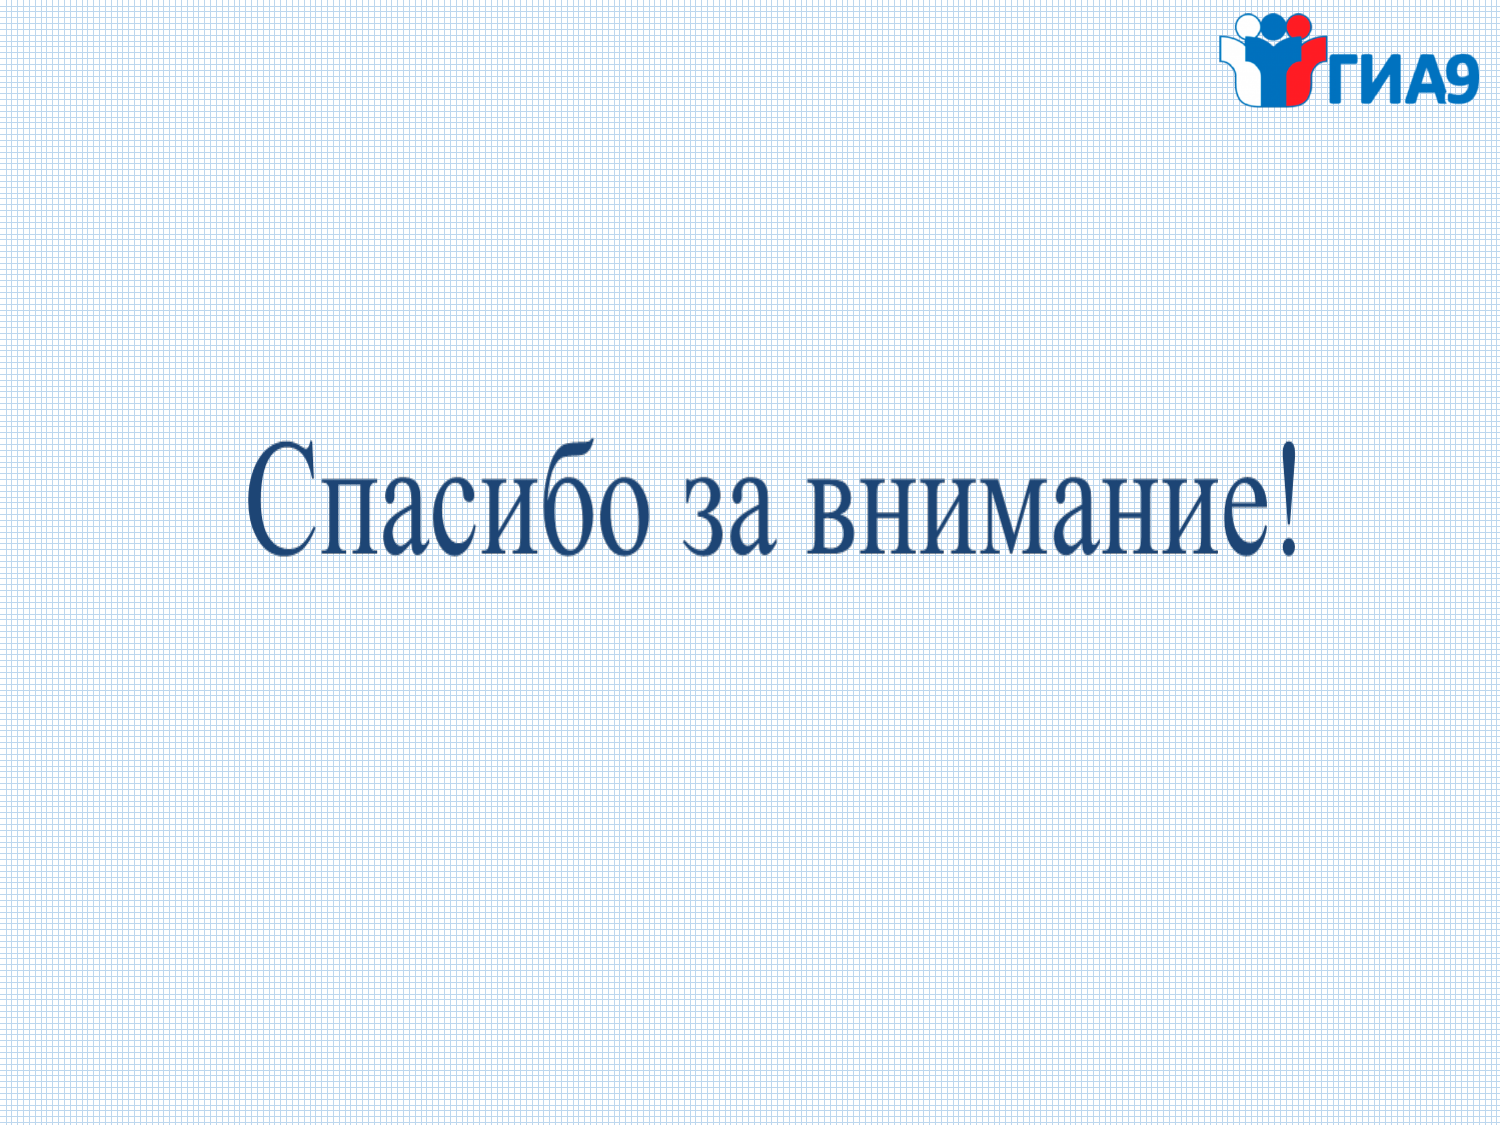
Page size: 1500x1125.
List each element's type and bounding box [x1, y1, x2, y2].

picture [1219, 13, 1479, 108]
picture [176, 342, 1376, 692]
title [108, 12, 1402, 170]
